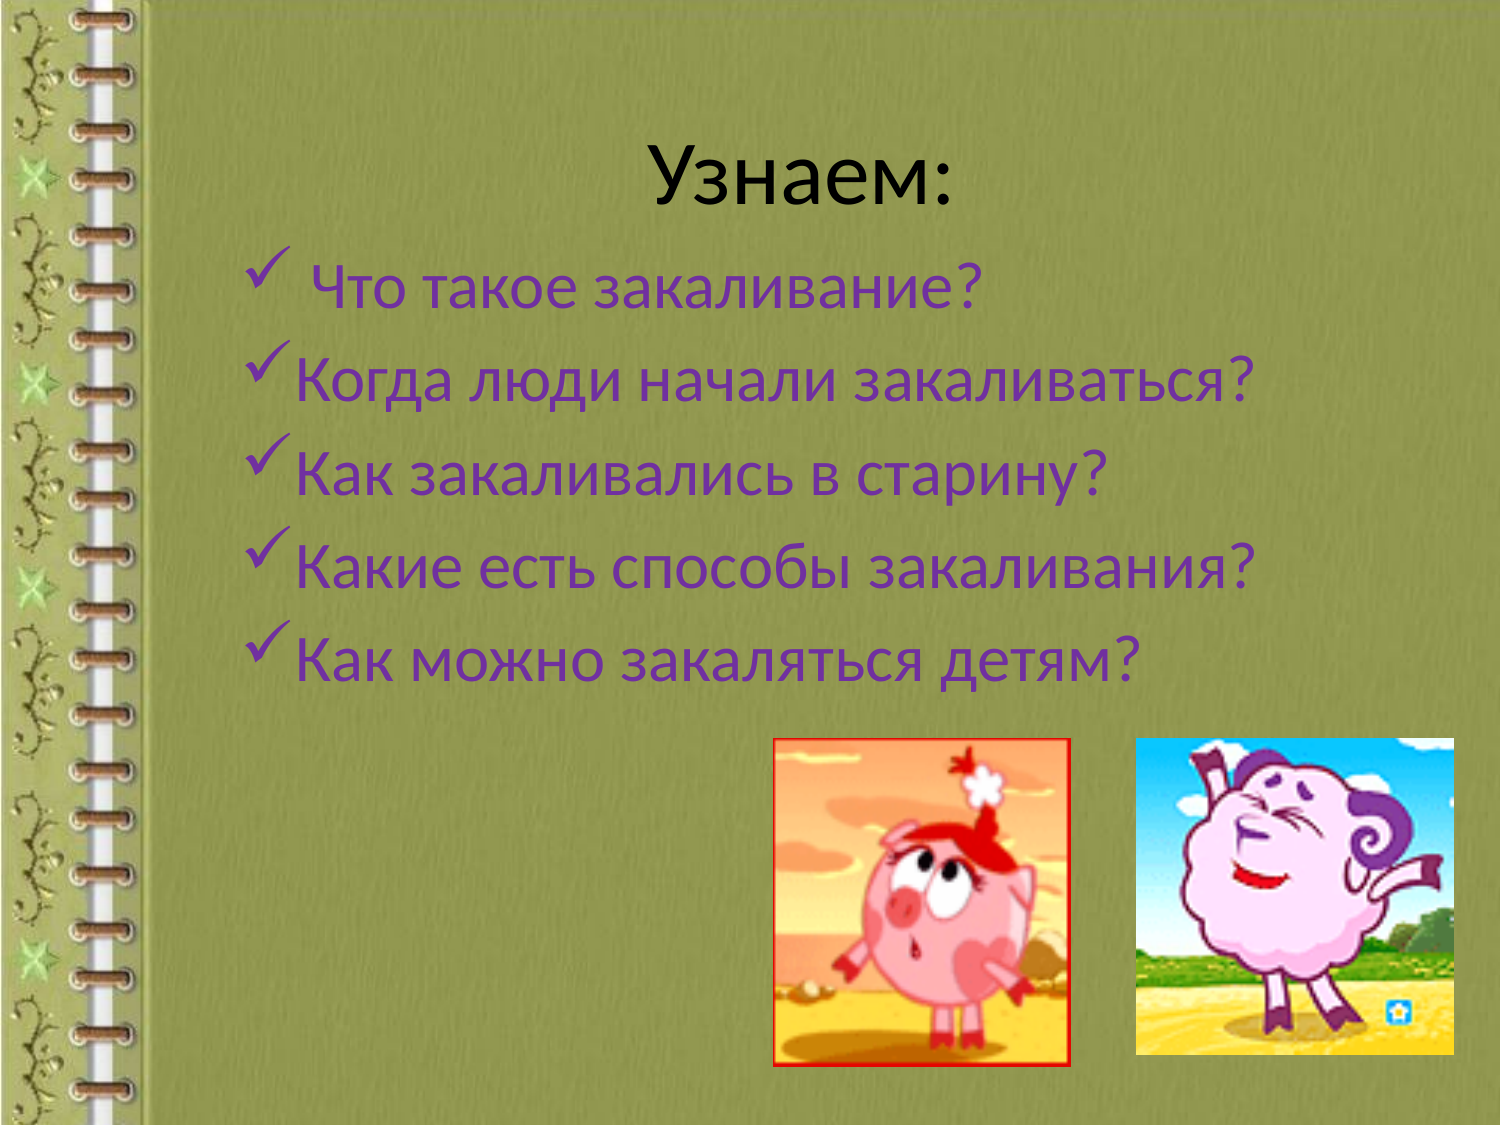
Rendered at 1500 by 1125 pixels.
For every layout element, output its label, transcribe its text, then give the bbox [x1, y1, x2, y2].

subtitle Что такое закаливание? Когда люди начали закаливаться? Как закаливались в старину? Какие есть способы закаливания? Как можно закаляться детям? [225, 234, 1430, 750]
title Узнаем: [164, 46, 1439, 288]
picture [0, 0, 1500, 1125]
